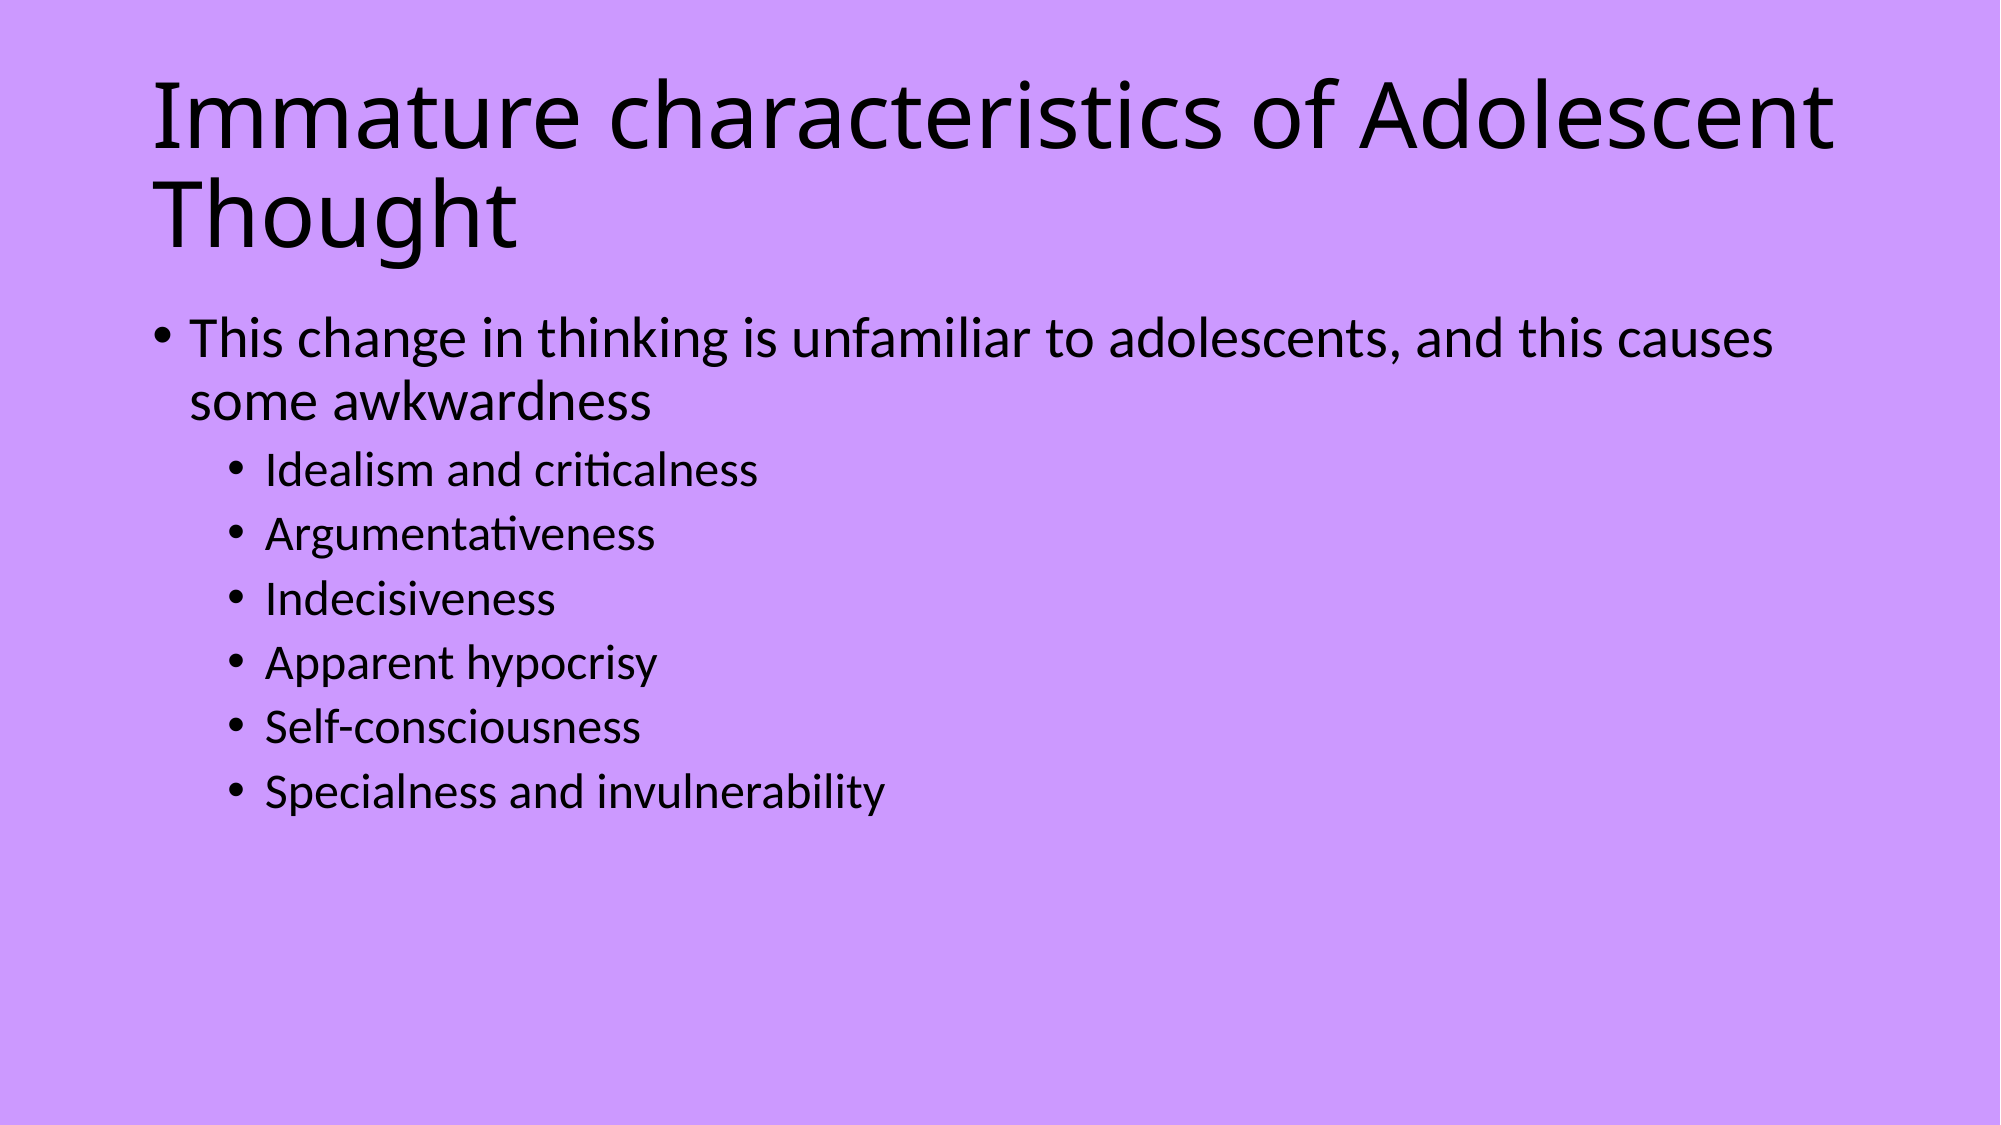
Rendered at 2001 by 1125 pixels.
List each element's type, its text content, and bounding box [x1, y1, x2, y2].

list This change in thinking is unfamiliar to adolescents, and this causes some awkwardness Idealism and criticalness Argumentativeness Indecisiveness Apparent hypocrisy Self-consciousness Specialness and invulnerability [137, 299, 1863, 1014]
title Immature characteristics of Adolescent Thought [137, 59, 1863, 278]
